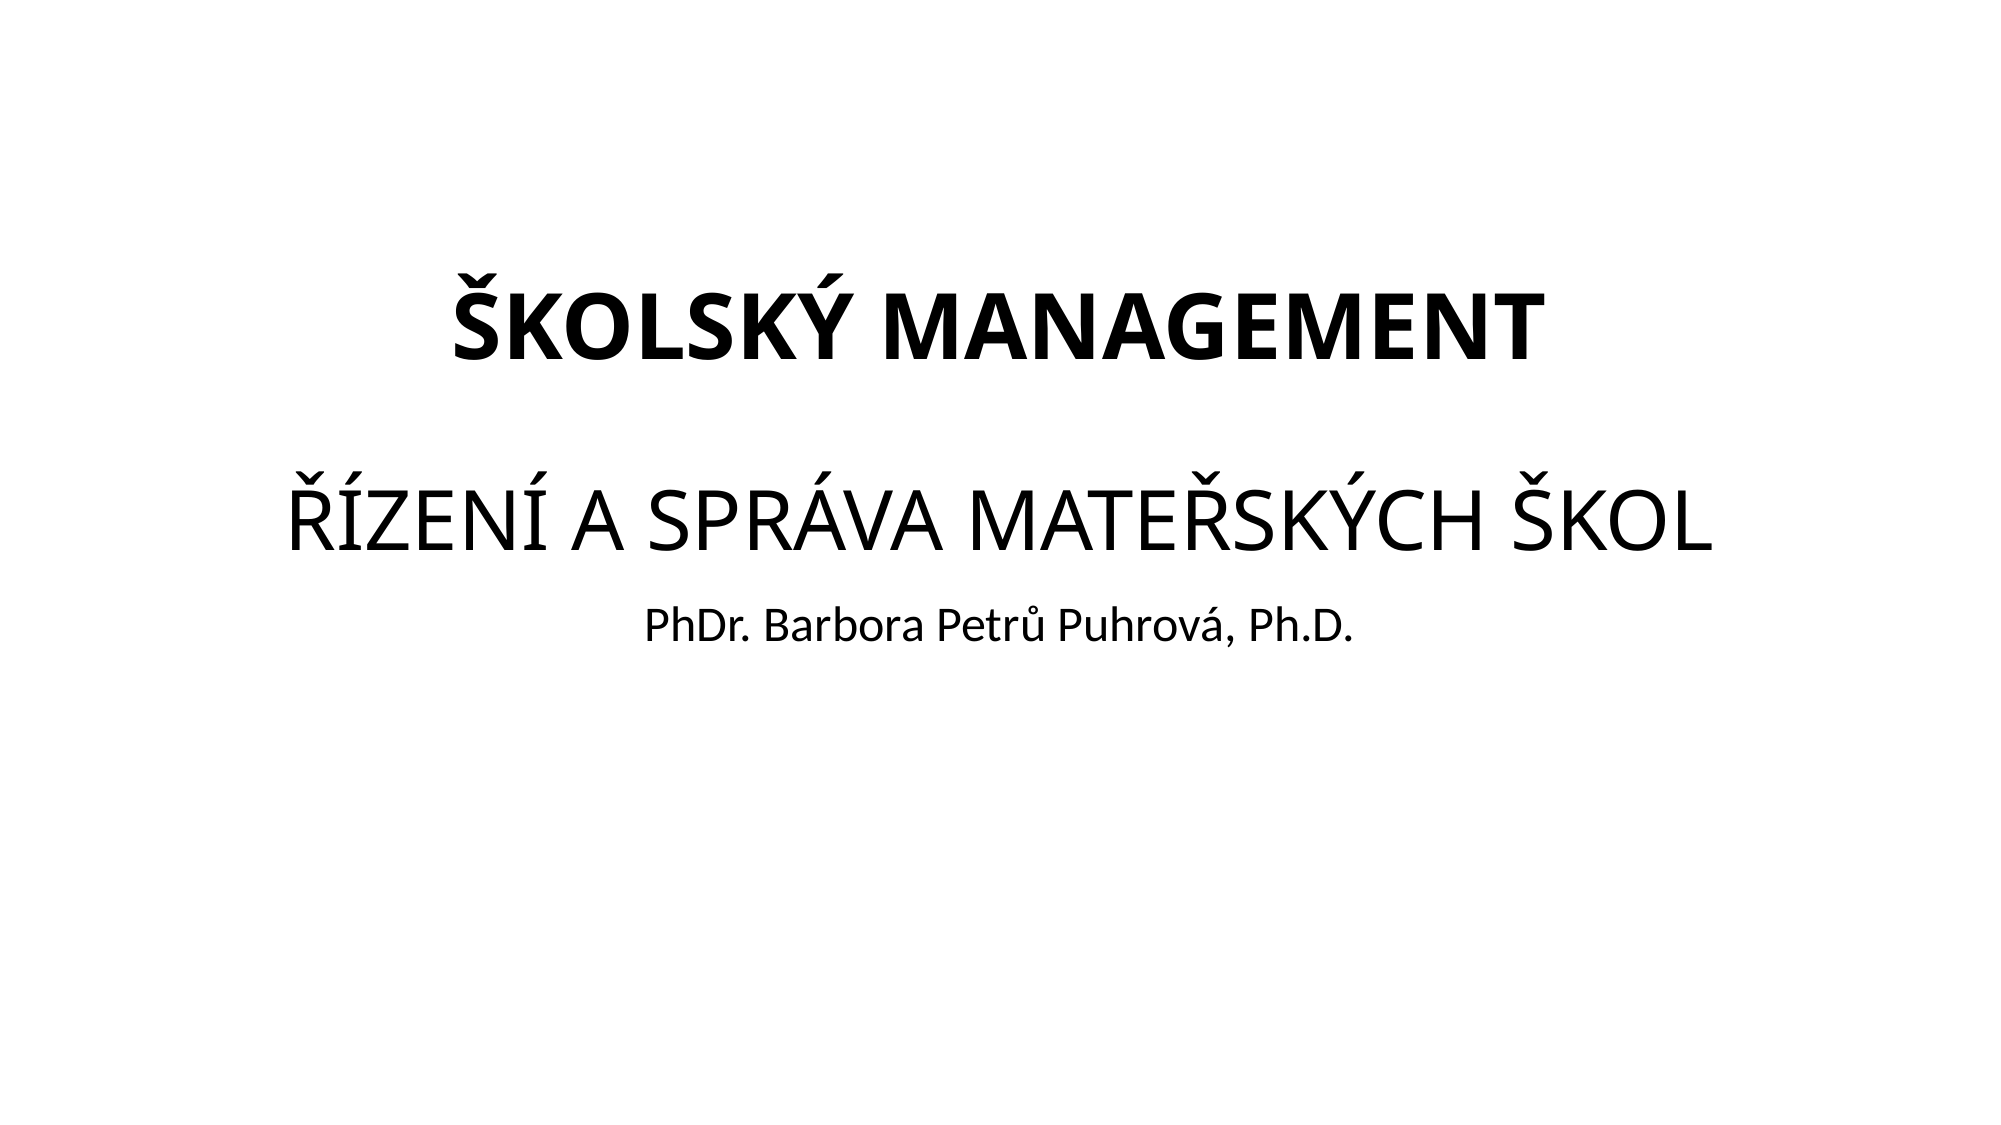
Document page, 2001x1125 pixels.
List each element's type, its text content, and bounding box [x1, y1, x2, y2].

subtitle PhDr. Barbora Petrů Puhrová, Ph.D. [249, 590, 1750, 863]
title ŠKOLSKÝ MANAGEMENT ŘÍZENÍ A SPRÁVA MATEŘSKÝCH ŠKOL [249, 184, 1750, 576]
